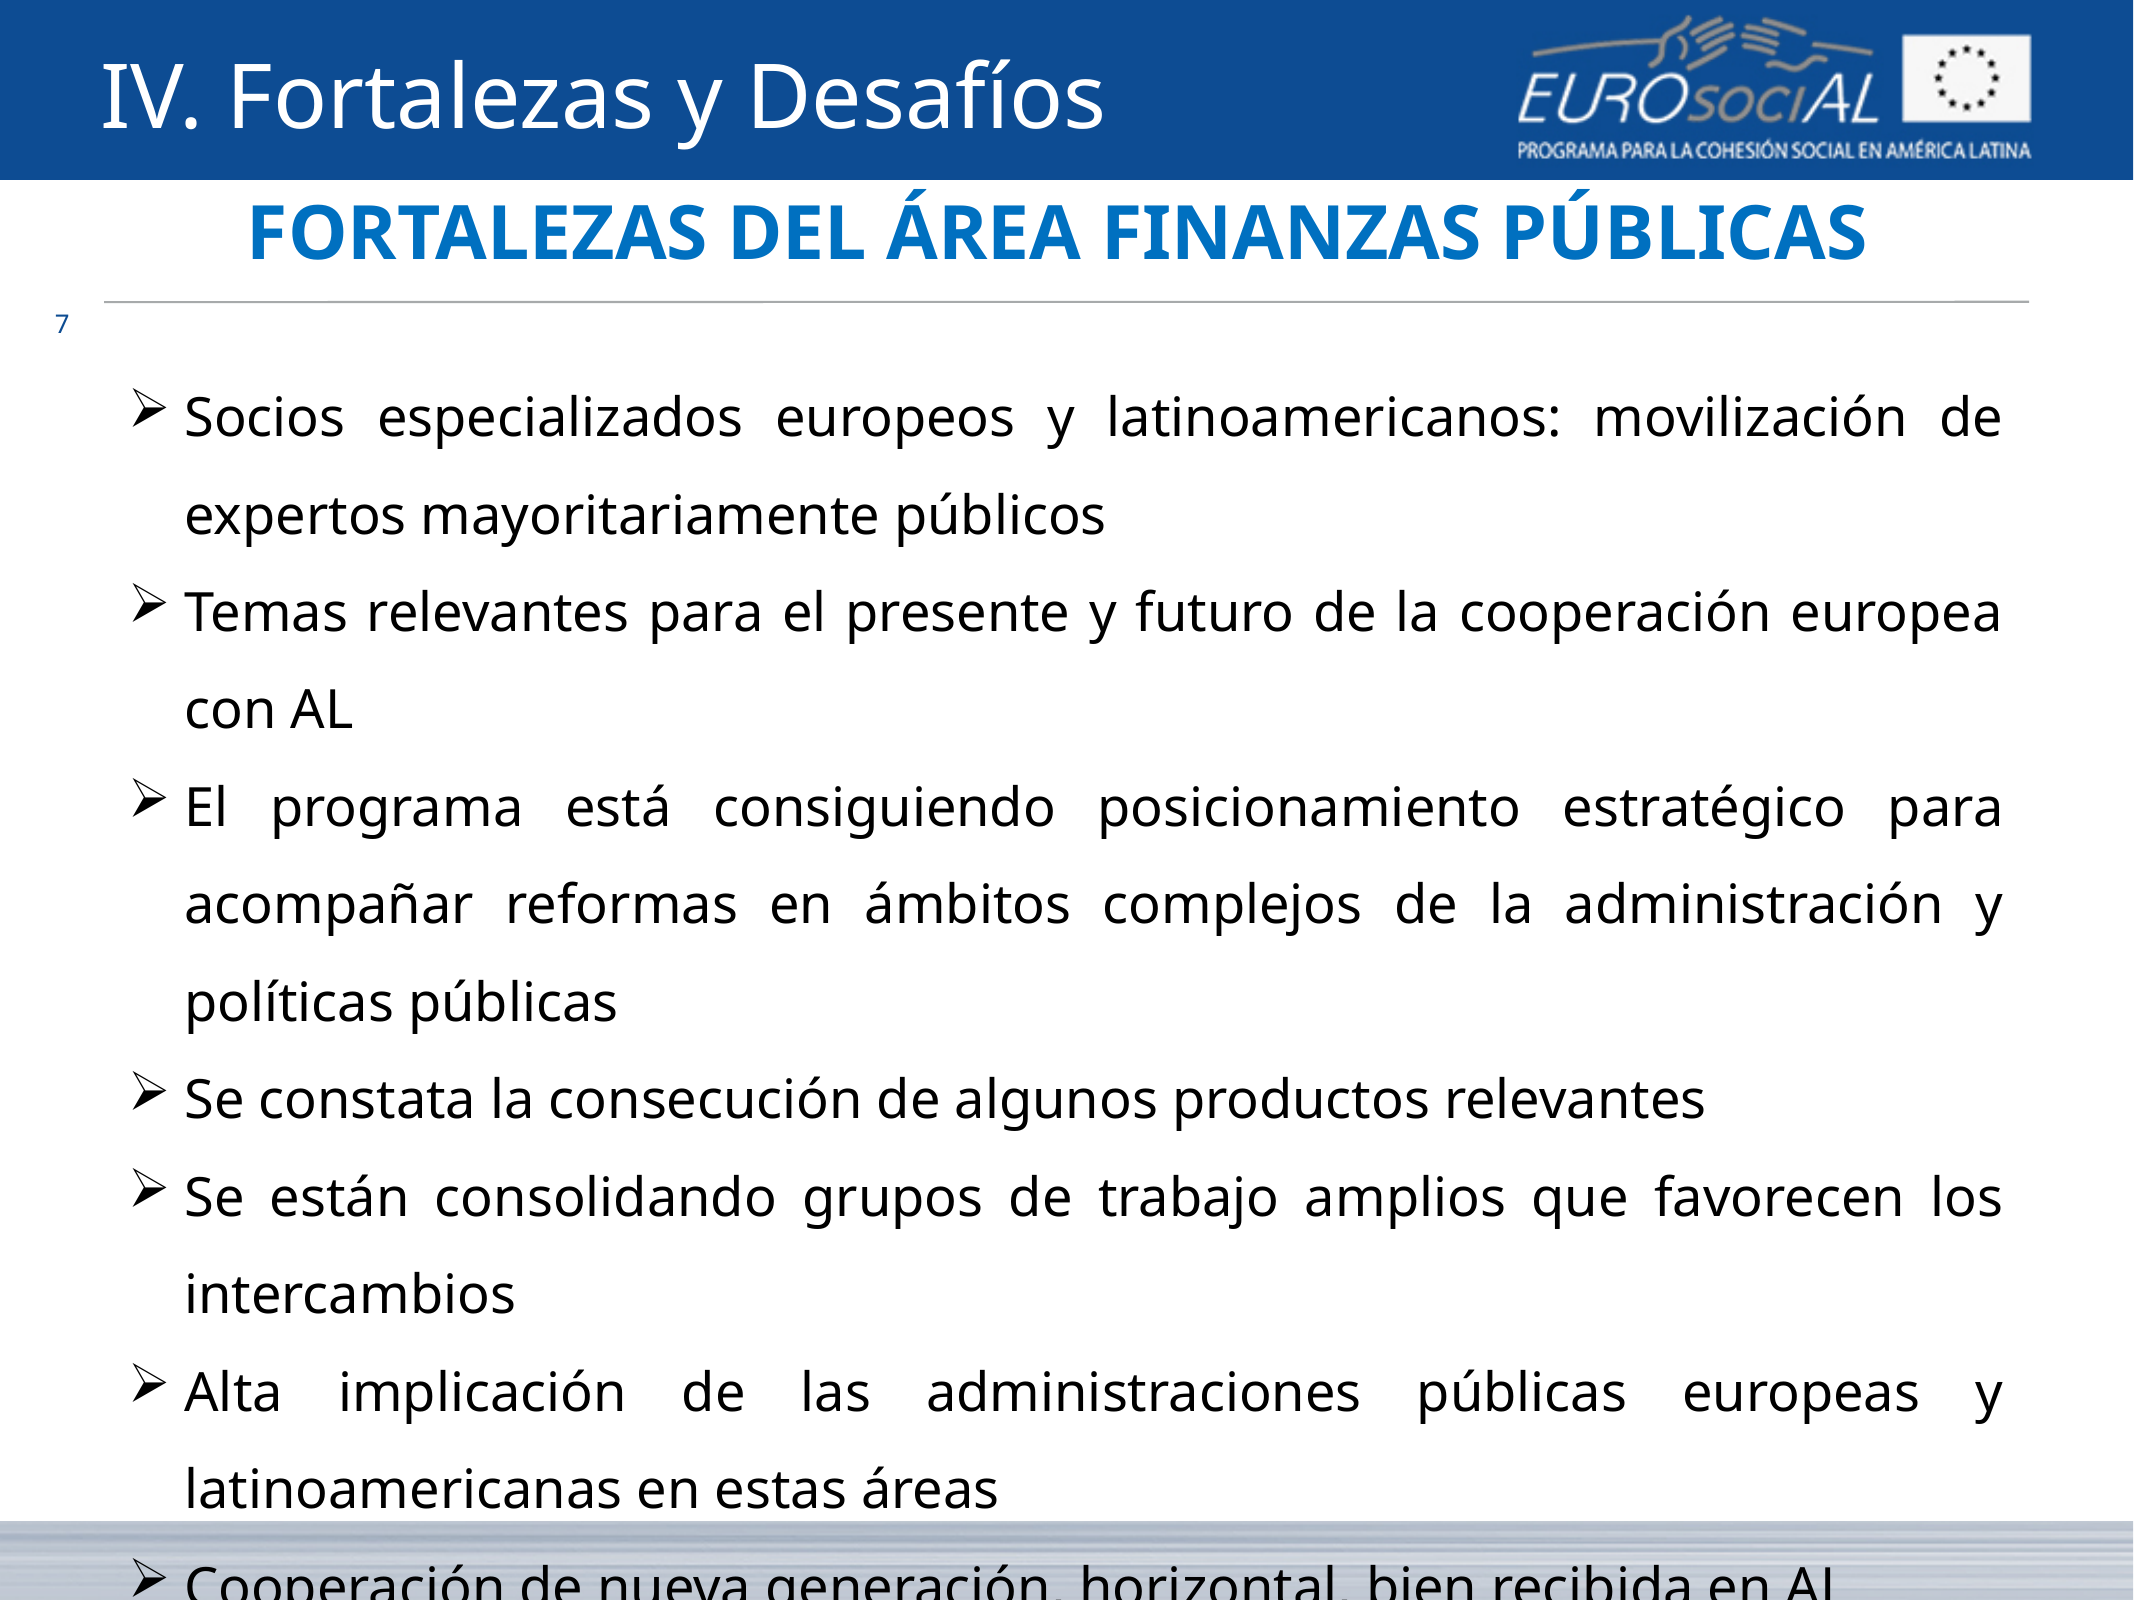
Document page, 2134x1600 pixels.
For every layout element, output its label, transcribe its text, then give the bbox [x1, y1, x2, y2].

text_box IV. Fortalezas y Desafíos [62, 31, 1480, 154]
picture [0, 1521, 2134, 1600]
slide_number 7 [0, 296, 125, 354]
list Socios especializados europeos y latinoamericanos: movilización de expertos mayoritariamente públicos Temas relevantes para el presente y futuro de la cooperación europea con AL El programa está consiguiendo posicionamiento estratégico para acompañar reformas en ámbitos complejos de la administración y políticas públicas Se constata la consecución de algunos productos relevantes Se están consolidando grupos de trabajo amplios que favorecen los intercambios Alta implicación de las administraciones públicas europeas y latinoamericanas en estas áreas Cooperación de nueva generación, horizontal, bien recibida en AL [106, 339, 2027, 1396]
picture [0, 0, 2134, 180]
title FORTALEZAS DEL ÁREA FINANZAS PÚBLICAS [98, 173, 2018, 339]
